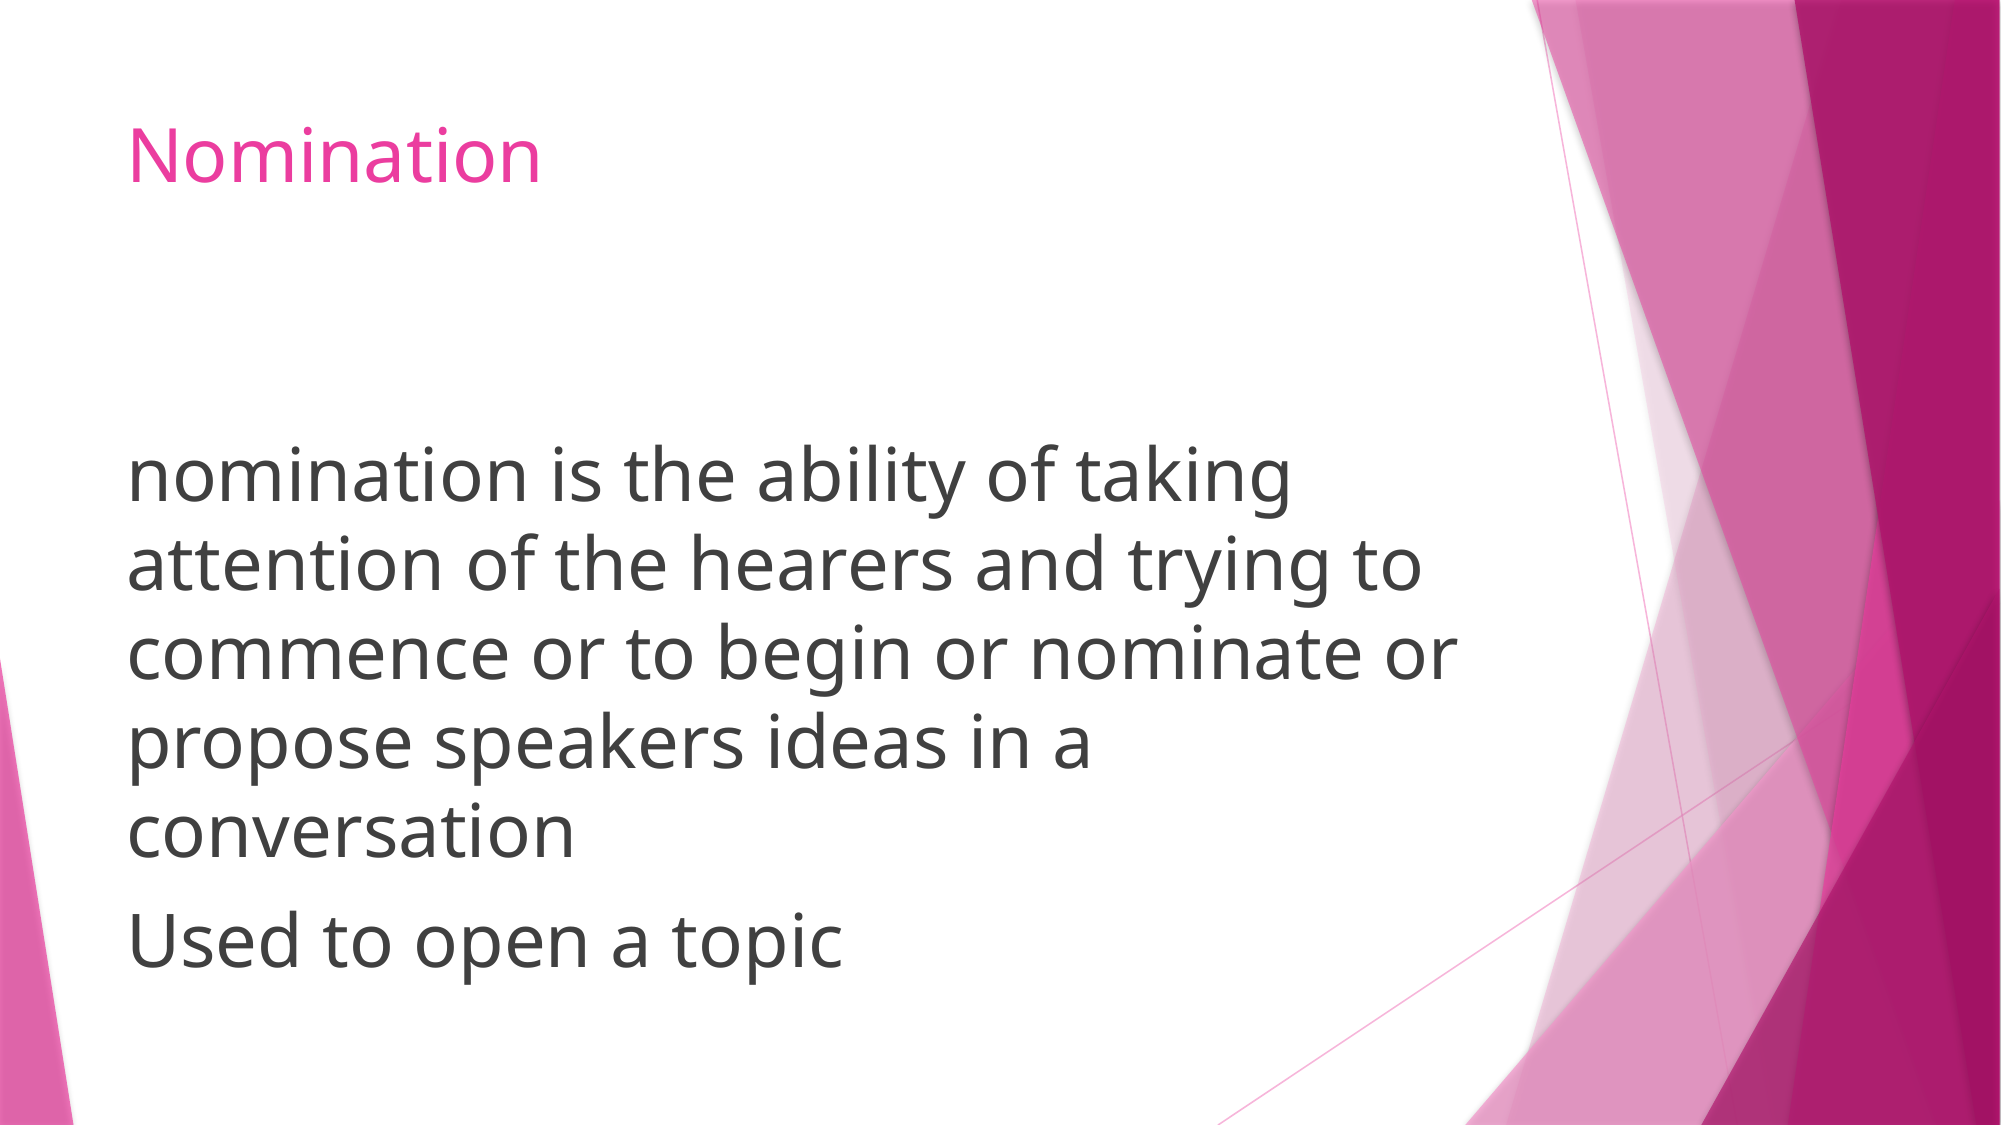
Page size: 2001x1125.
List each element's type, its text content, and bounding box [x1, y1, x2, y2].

title Nomination [111, 99, 1522, 317]
list nomination is the ability of taking attention of the hearers and trying to commence or to begin or nominate or propose speakers ideas in a conversation Used to open a topic [111, 354, 1522, 992]
